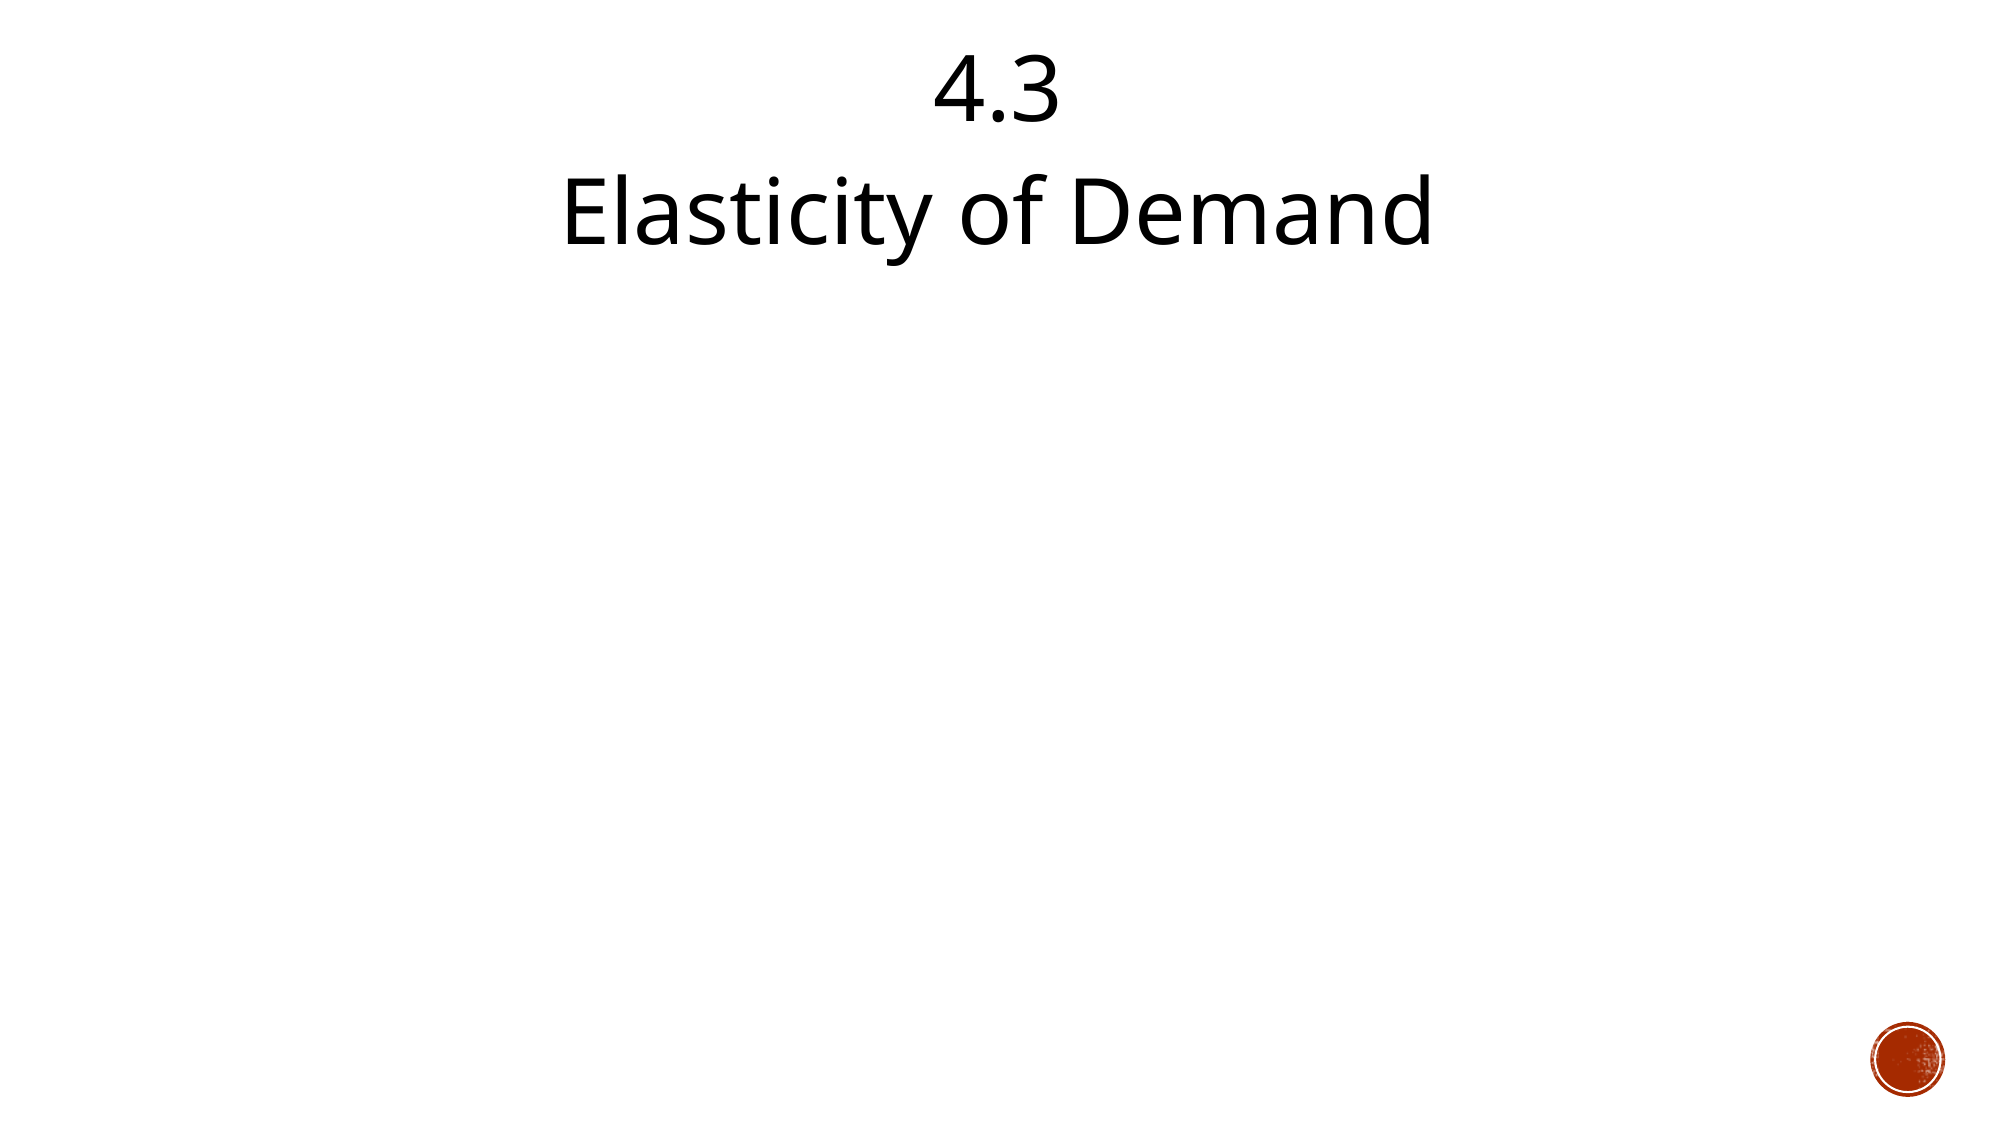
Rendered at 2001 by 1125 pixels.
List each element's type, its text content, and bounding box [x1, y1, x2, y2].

list 4.3 Elasticity of Demand [30, 34, 1967, 1105]
